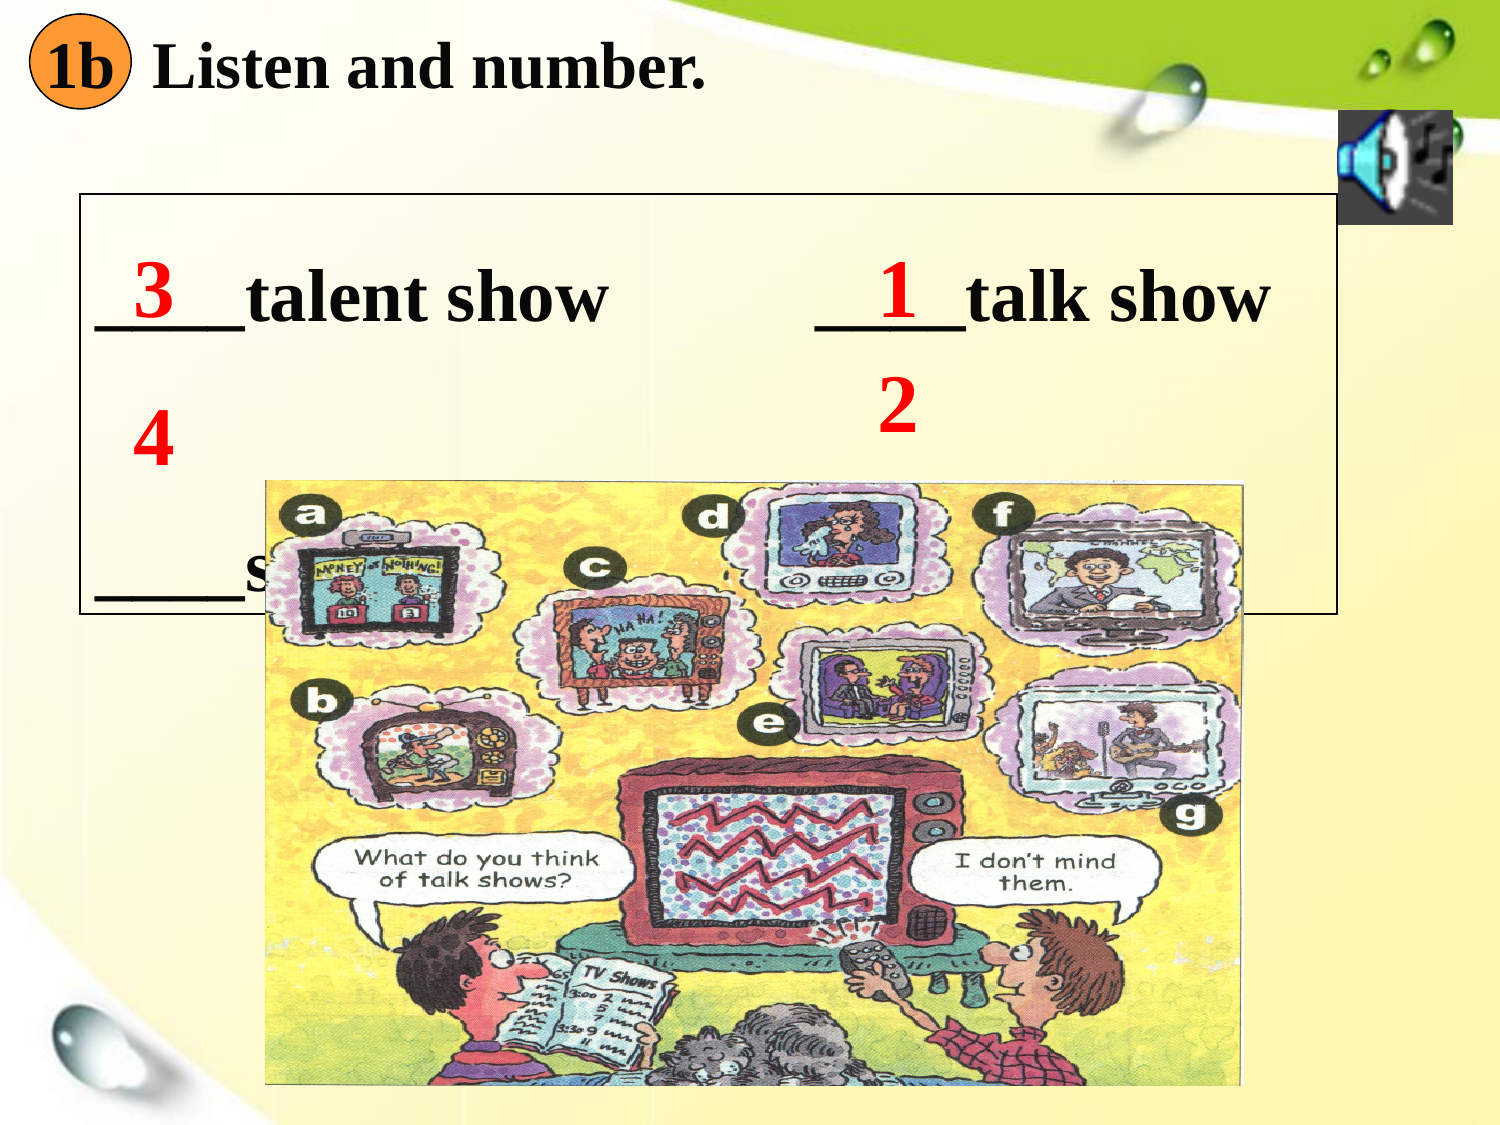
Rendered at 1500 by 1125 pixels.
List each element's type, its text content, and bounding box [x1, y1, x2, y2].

text_box 4 [119, 374, 187, 490]
text_box ____talent show ____talk show ____soccer game ____ news [80, 194, 1337, 614]
text_box 3 [119, 226, 187, 342]
picture [0, 0, 1500, 1125]
text_box 2 [862, 341, 931, 457]
text_box 1b [29, 13, 132, 109]
text_box Listen and number. [137, 13, 723, 109]
text_box 1 [862, 226, 930, 341]
